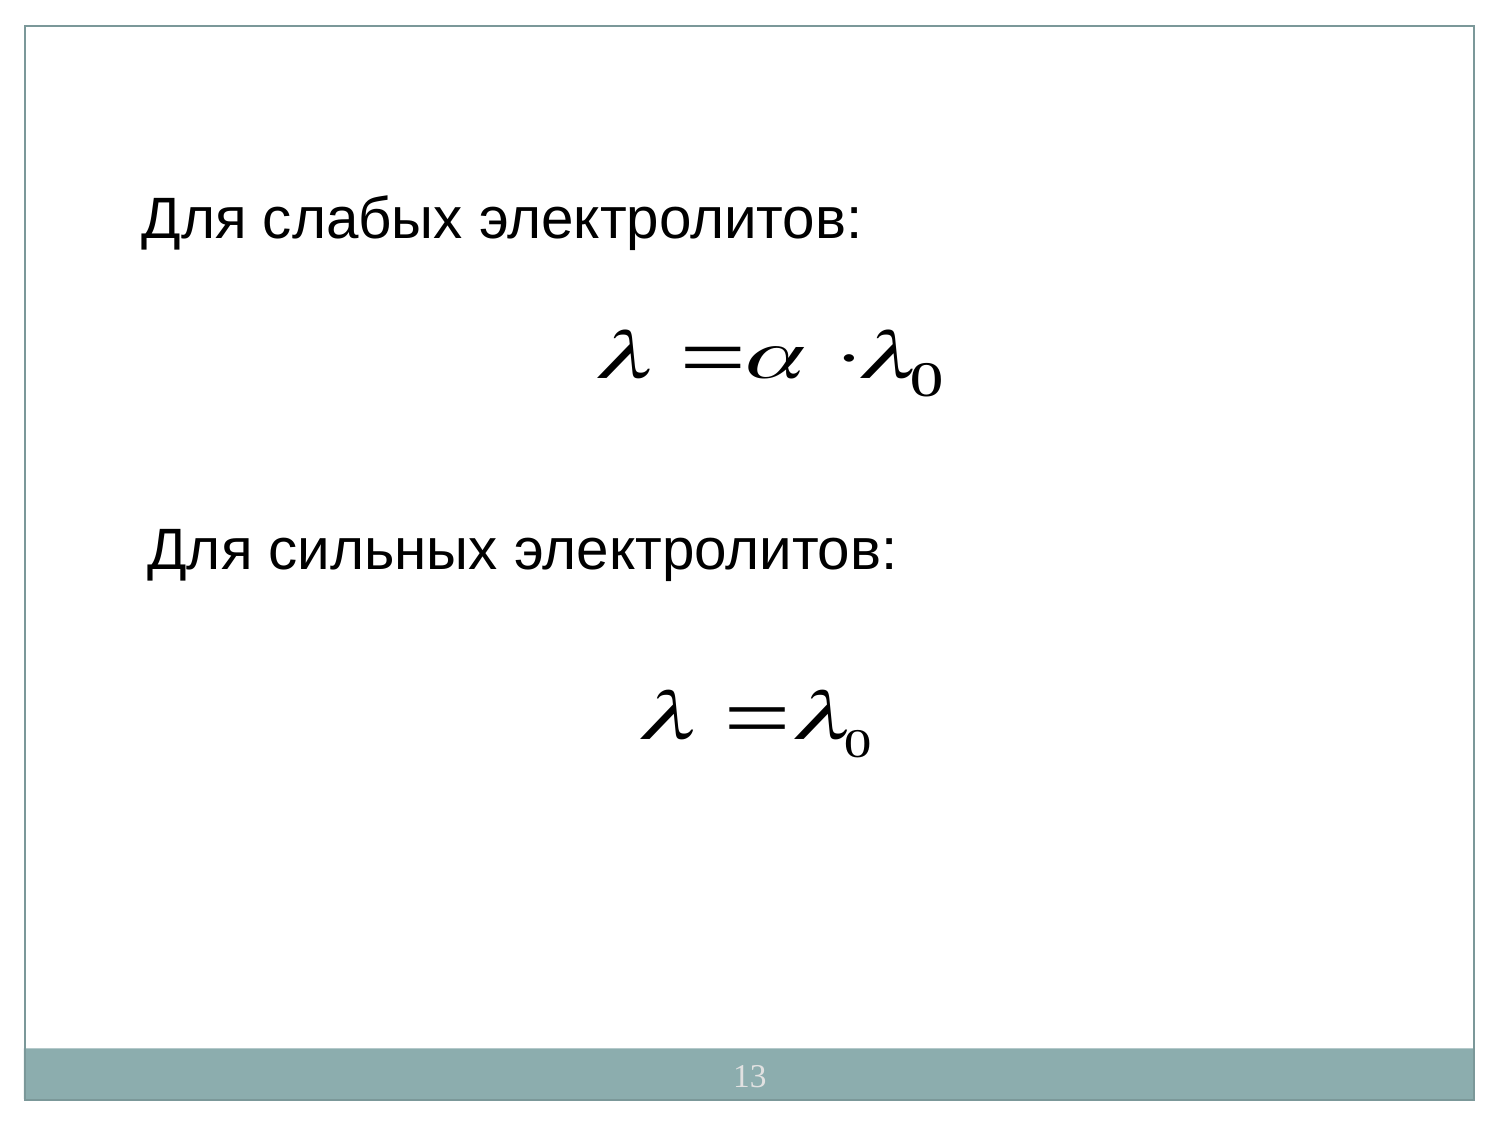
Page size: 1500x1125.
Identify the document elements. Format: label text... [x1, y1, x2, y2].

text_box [584, 314, 959, 410]
text_box Для слабых электролитов: [53, 173, 928, 258]
slide_number 13 [699, 1037, 800, 1110]
text_box Для сильных электролитов: [59, 503, 1093, 589]
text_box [625, 668, 890, 776]
